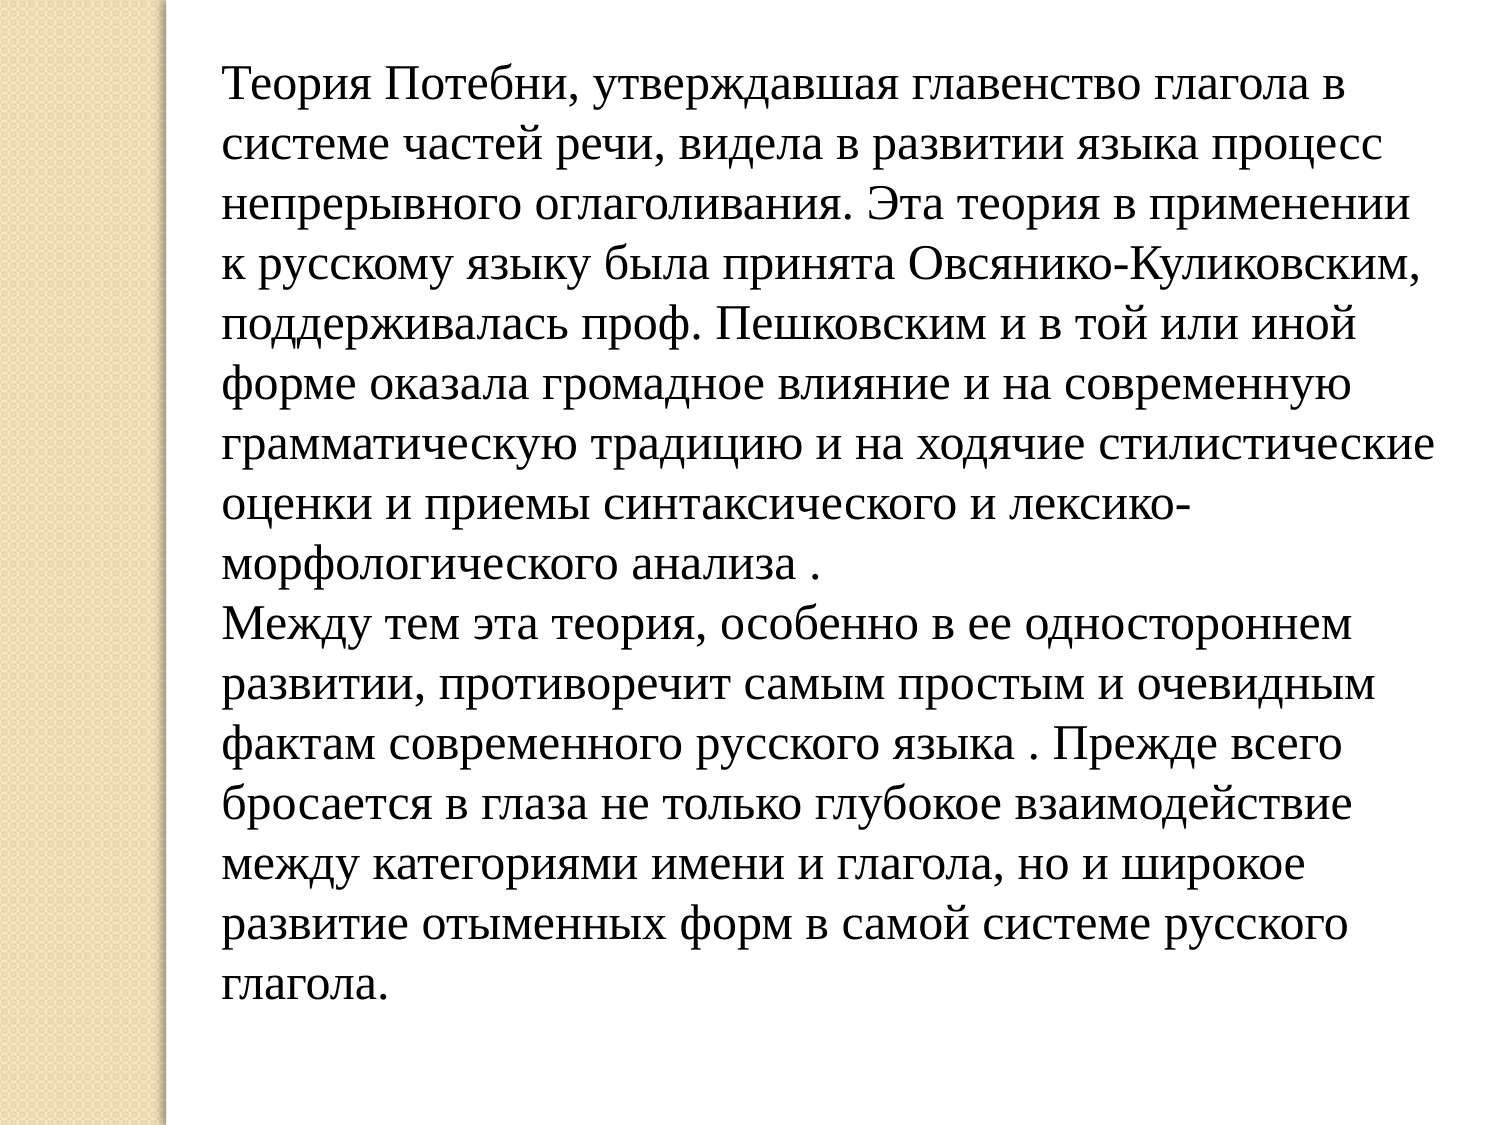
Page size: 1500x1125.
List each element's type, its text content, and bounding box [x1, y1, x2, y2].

text_box Теория Потебни, утверждавшая главенство глагола в системе частей речи, видела в развитии языка процесс непрерывного оглаголивания. Эта теория в применении к русскому языку была принята Овсянико-Куликовским, поддерживалась проф. Пешковским и в той или иной форме оказала громадное влияние и на современную грамматическую традицию и на ходячие стилистические оценки и приемы синтаксического и лексико-морфологического анализа . Между тем эта теория, особенно в ее одностороннем развитии, противоречит самым простым и очевидным фактам современного русского языка . Прежде всего бросается в глаза не только глубокое взаимодействие между категориями имени и глагола, но и широкое развитие отыменных форм в самой системе русского глагола. [206, 42, 1459, 1018]
